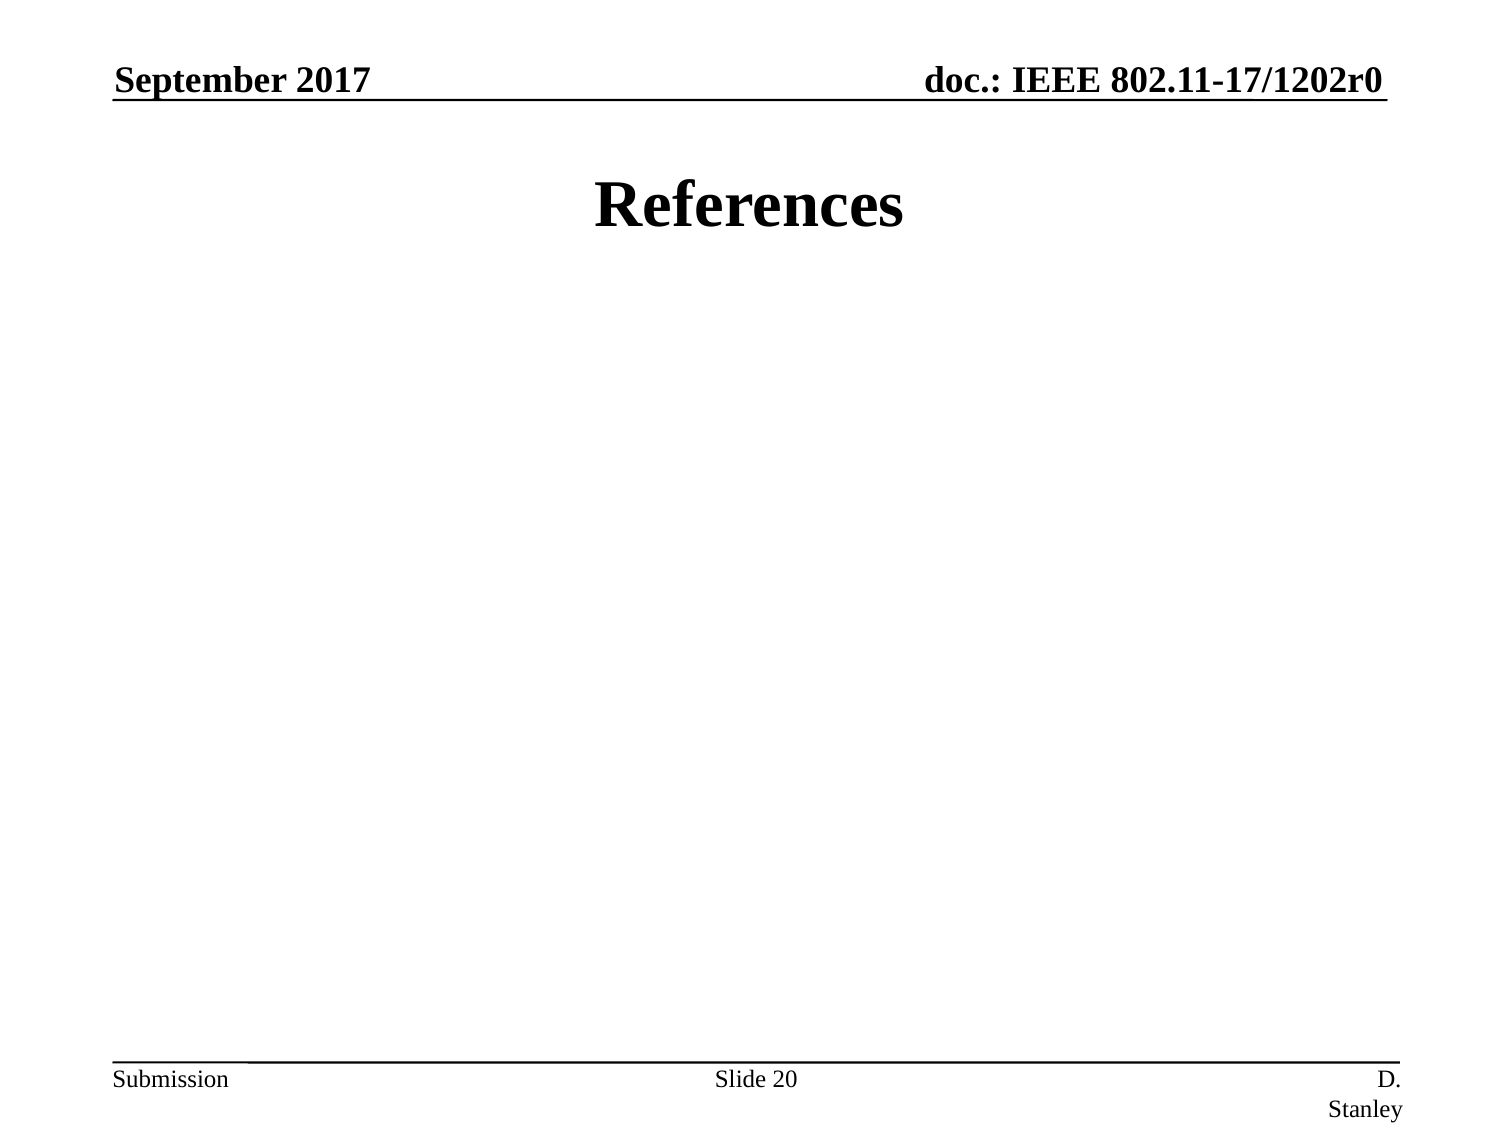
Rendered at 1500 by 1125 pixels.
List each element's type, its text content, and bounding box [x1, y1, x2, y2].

title References [112, 112, 1388, 288]
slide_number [114, 54, 374, 101]
slide_number Slide 20 [712, 1061, 800, 1093]
footer D. Stanley, HP Enterprise [1324, 1061, 1402, 1093]
